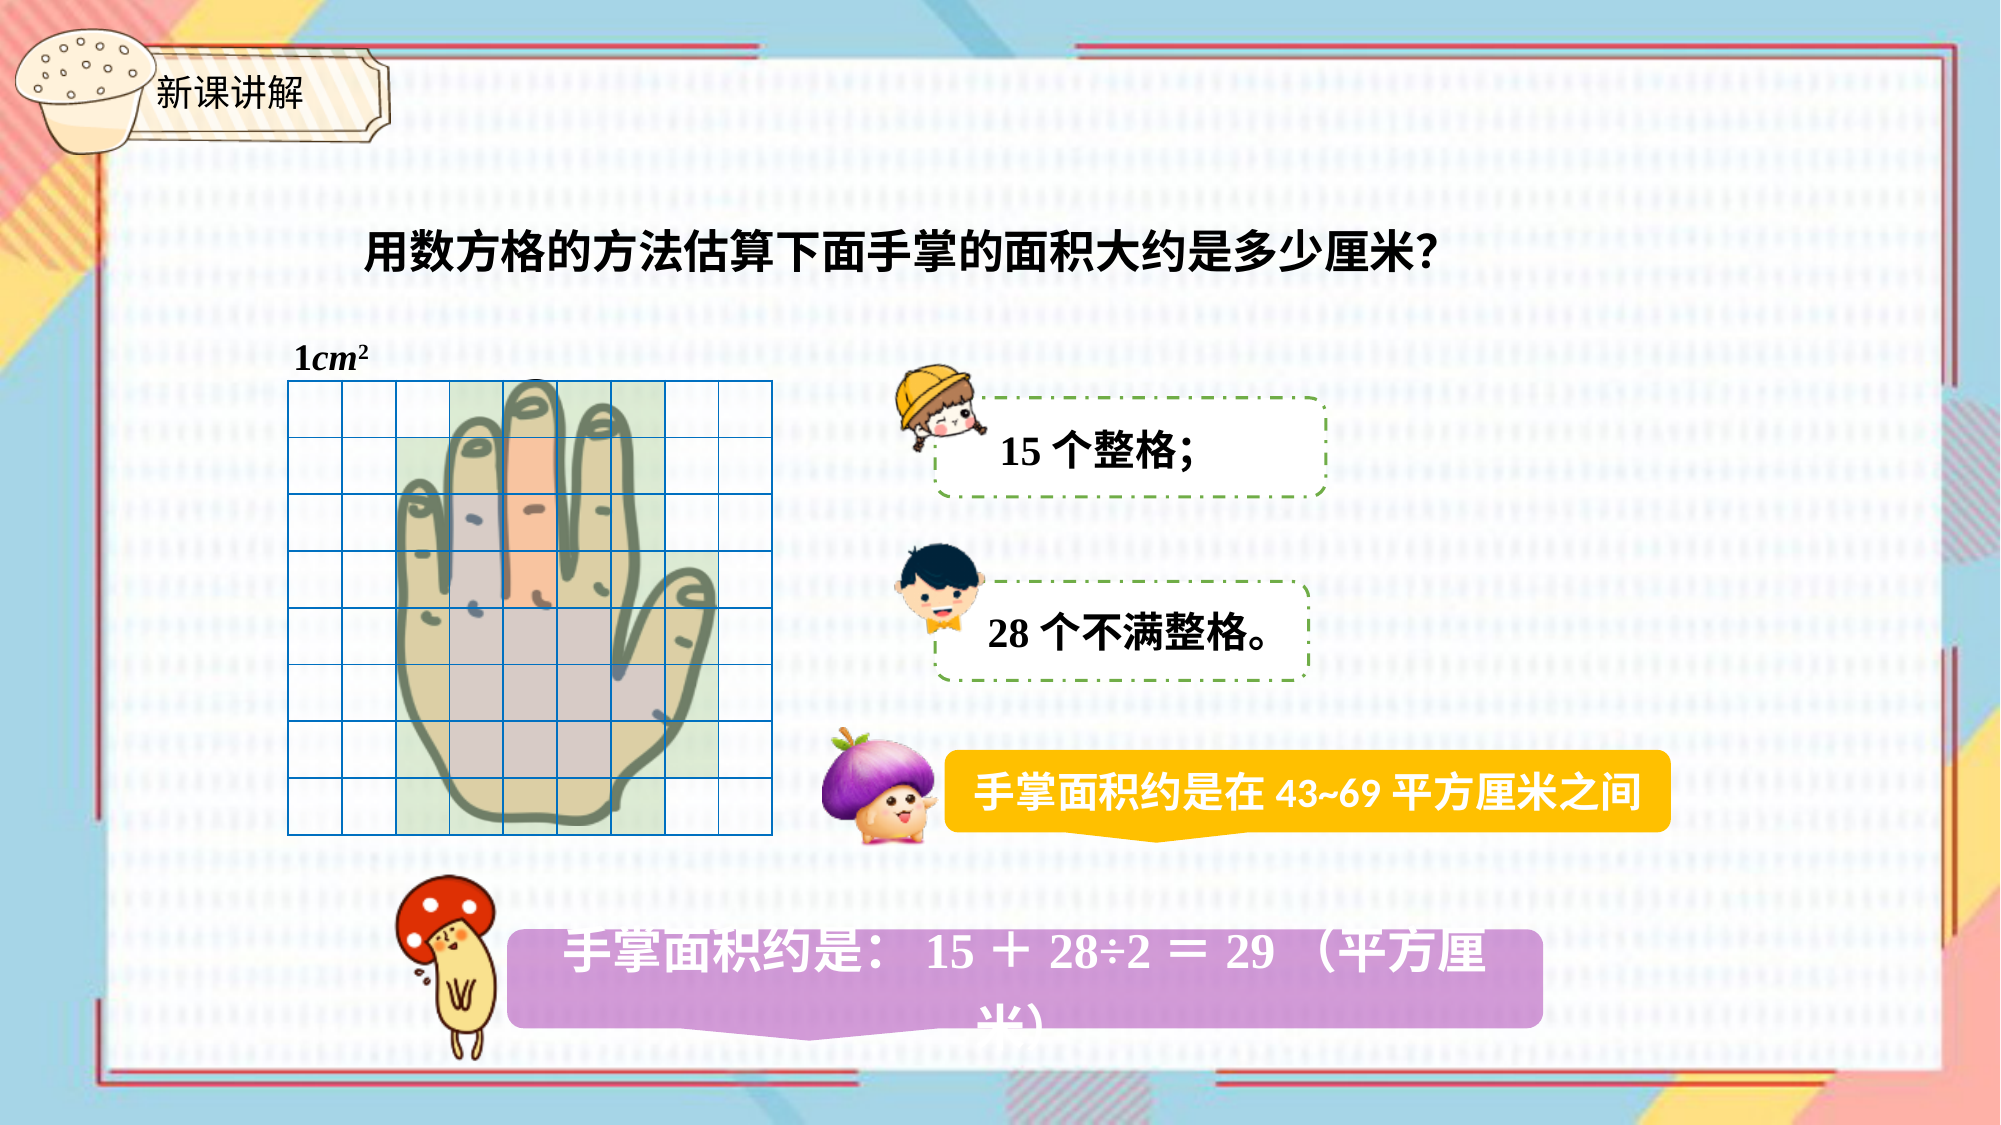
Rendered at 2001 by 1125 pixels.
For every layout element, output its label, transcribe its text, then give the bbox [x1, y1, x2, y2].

table_header [289, 386, 341, 437]
table_cell [719, 665, 771, 720]
table_header [719, 382, 771, 437]
table_cell [719, 779, 771, 834]
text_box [879, 524, 1309, 681]
text_box 1cm2 [278, 312, 385, 386]
table_cell [719, 495, 771, 550]
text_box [346, 864, 1544, 1072]
table_cell [719, 609, 771, 664]
table_cell [450, 826, 502, 834]
table_cell [719, 438, 771, 493]
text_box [822, 727, 1671, 847]
table_cell [343, 552, 395, 607]
table_cell [289, 438, 341, 493]
table_cell [343, 665, 395, 720]
table_cell [289, 609, 341, 664]
table_cell [289, 722, 341, 777]
table_cell [666, 779, 718, 834]
table_cell [289, 779, 341, 834]
table_cell [343, 495, 395, 550]
table_cell [343, 779, 395, 834]
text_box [879, 340, 1544, 497]
table_cell [504, 826, 556, 834]
picture [0, 0, 2001, 1125]
table_cell [289, 552, 341, 607]
table_cell [558, 826, 610, 834]
table_header [343, 382, 395, 437]
table_cell [719, 722, 771, 777]
list 新课讲解 [141, 48, 540, 122]
table_cell [343, 722, 395, 777]
table_cell [289, 665, 341, 720]
table_cell [343, 609, 395, 664]
table_cell [289, 495, 341, 550]
text_box 用数方格的方法估算下面手掌的面积大约是多少厘米？ [349, 215, 1506, 286]
table_cell [343, 438, 395, 493]
table_cell [719, 552, 771, 607]
table_cell [612, 826, 664, 834]
table_cell [397, 825, 449, 834]
